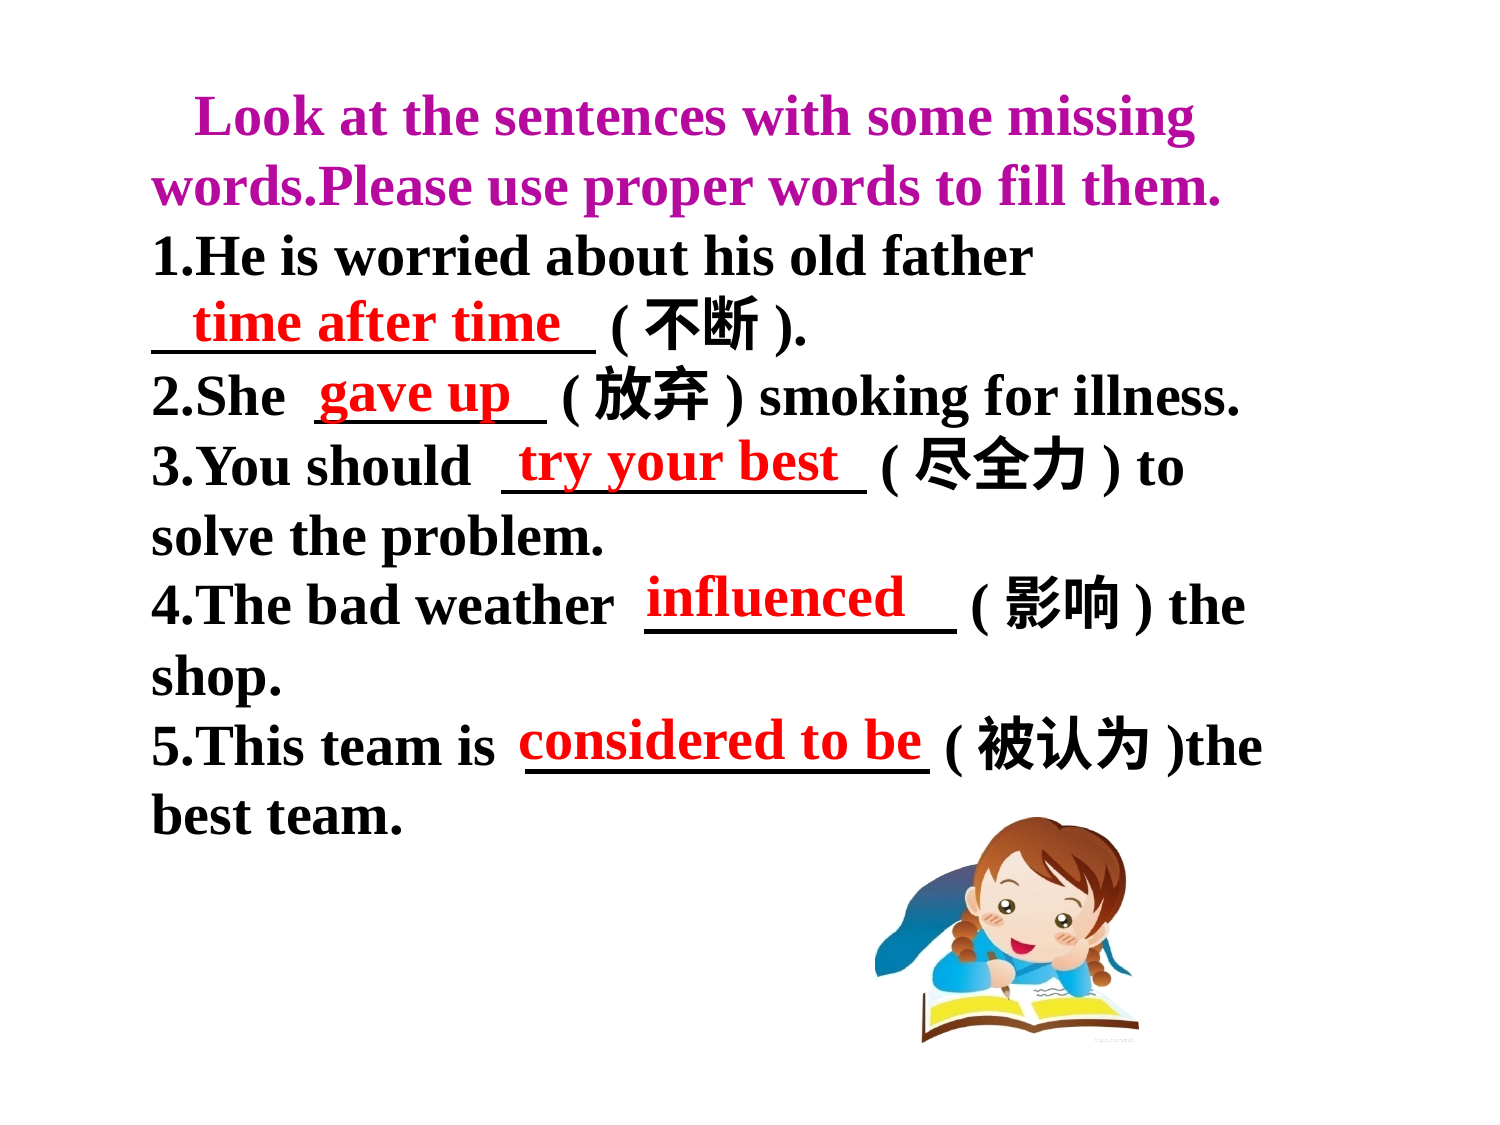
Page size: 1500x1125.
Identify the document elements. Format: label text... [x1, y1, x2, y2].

text_box gave up [304, 346, 528, 431]
text_box time after time [177, 275, 577, 361]
text_box influenced [631, 550, 921, 636]
text_box Look at the sentences with some missing words.Please use proper words to fill them. 1.He is worried about his old father (不断). 2.She (放弃) smoking for illness. 3.You should (尽全力) to solve the problem. 4.The bad weather (影响) the shop. 5.This team is (被认为)the best team. [136, 69, 1297, 924]
text_box considered to be [503, 693, 938, 779]
text_box try your best [503, 414, 855, 500]
picture [875, 816, 1139, 1043]
